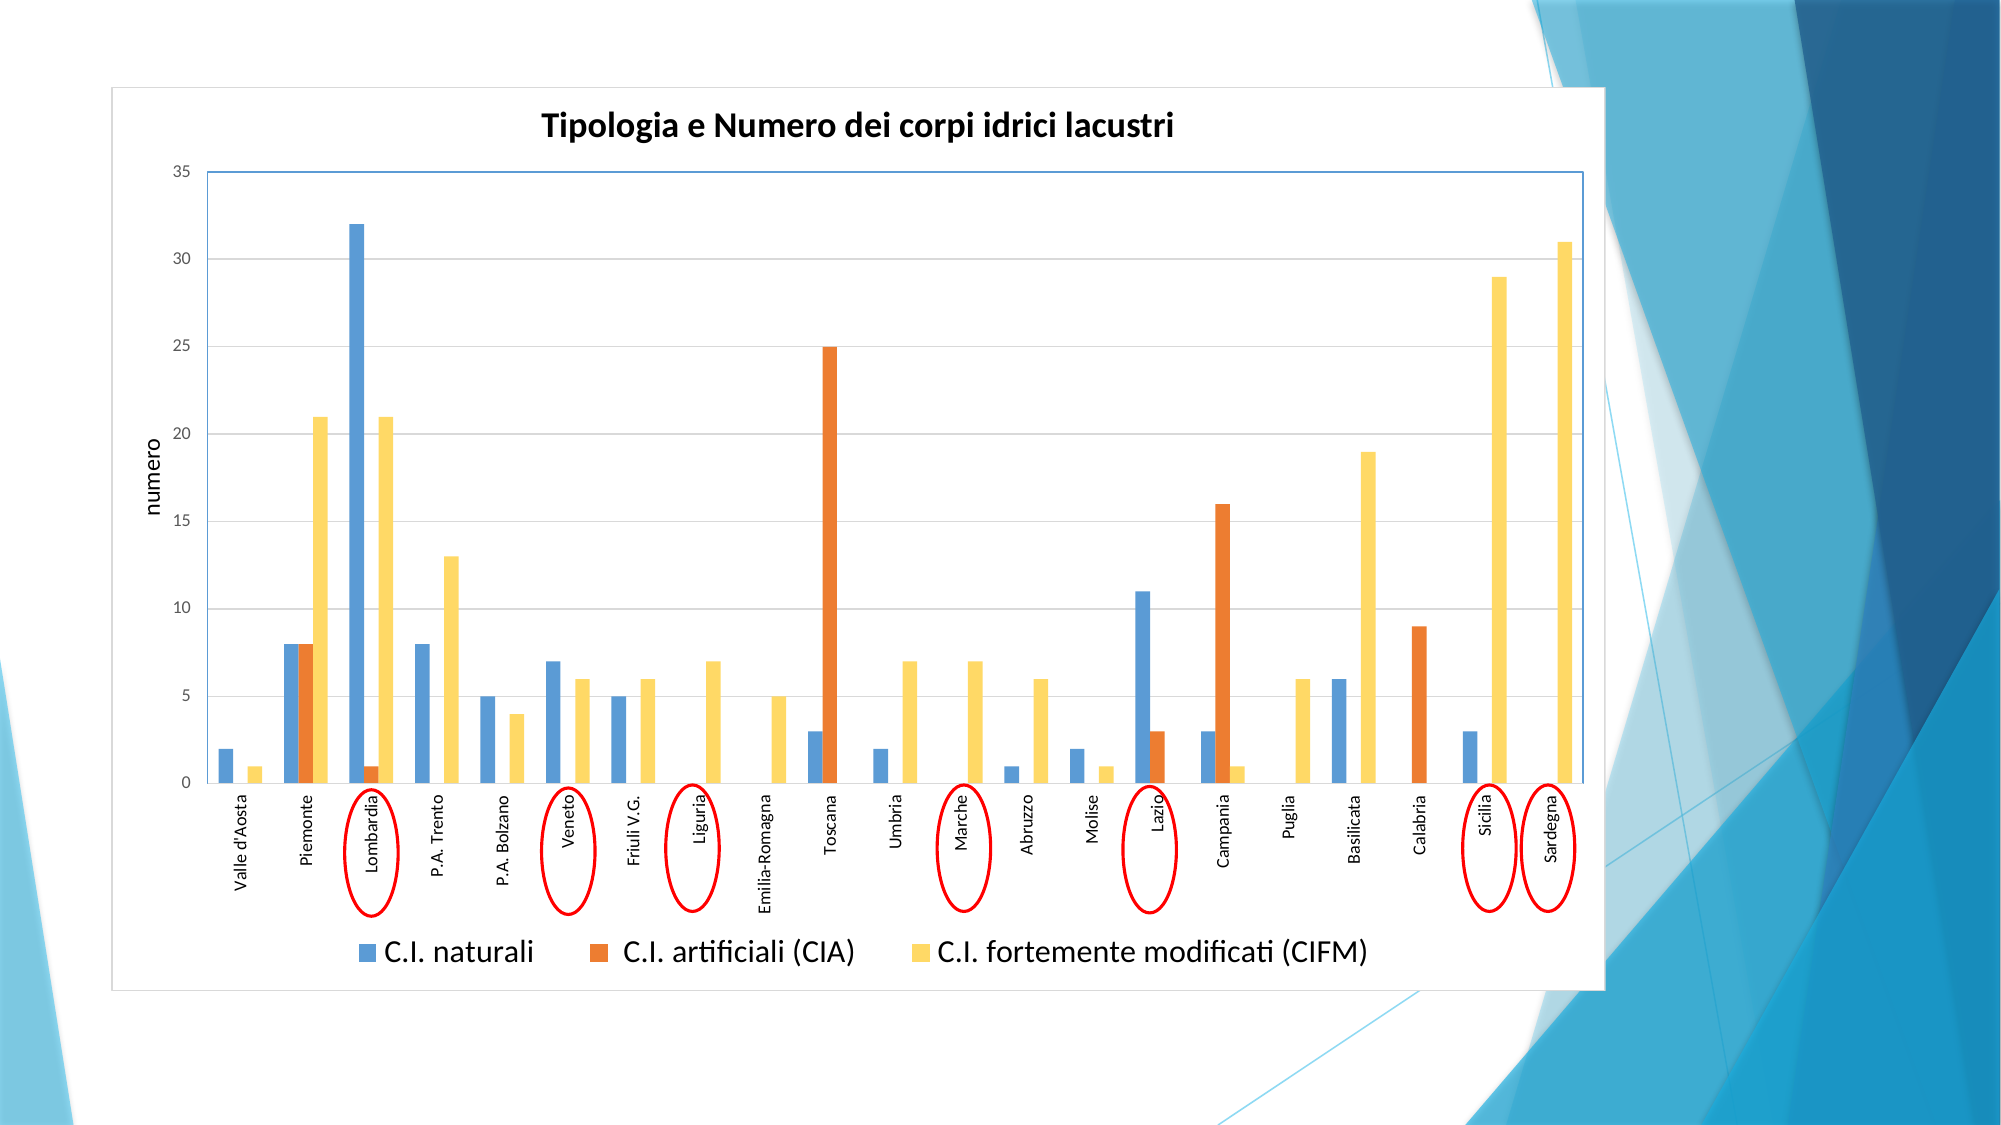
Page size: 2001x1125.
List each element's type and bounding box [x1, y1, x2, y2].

picture [110, 86, 1607, 992]
